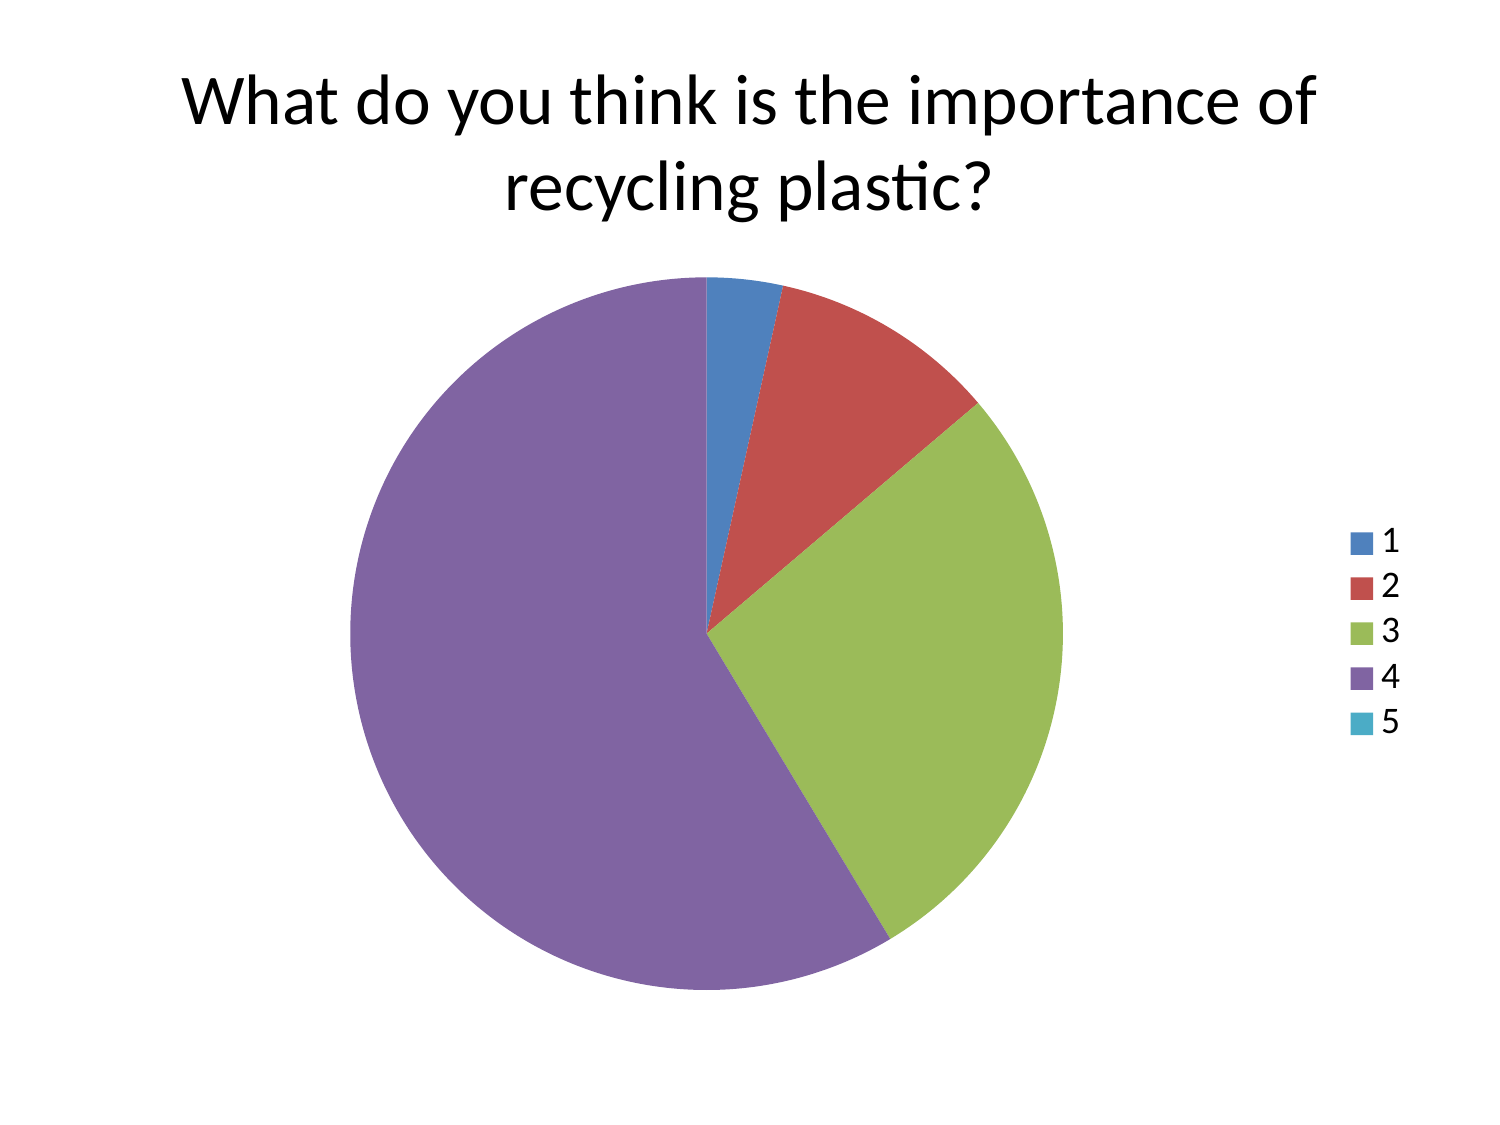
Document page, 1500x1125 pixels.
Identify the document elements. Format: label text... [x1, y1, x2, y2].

title What do you think is the importance of recycling plastic? [75, 45, 1425, 233]
chart [74, 262, 1426, 1006]
